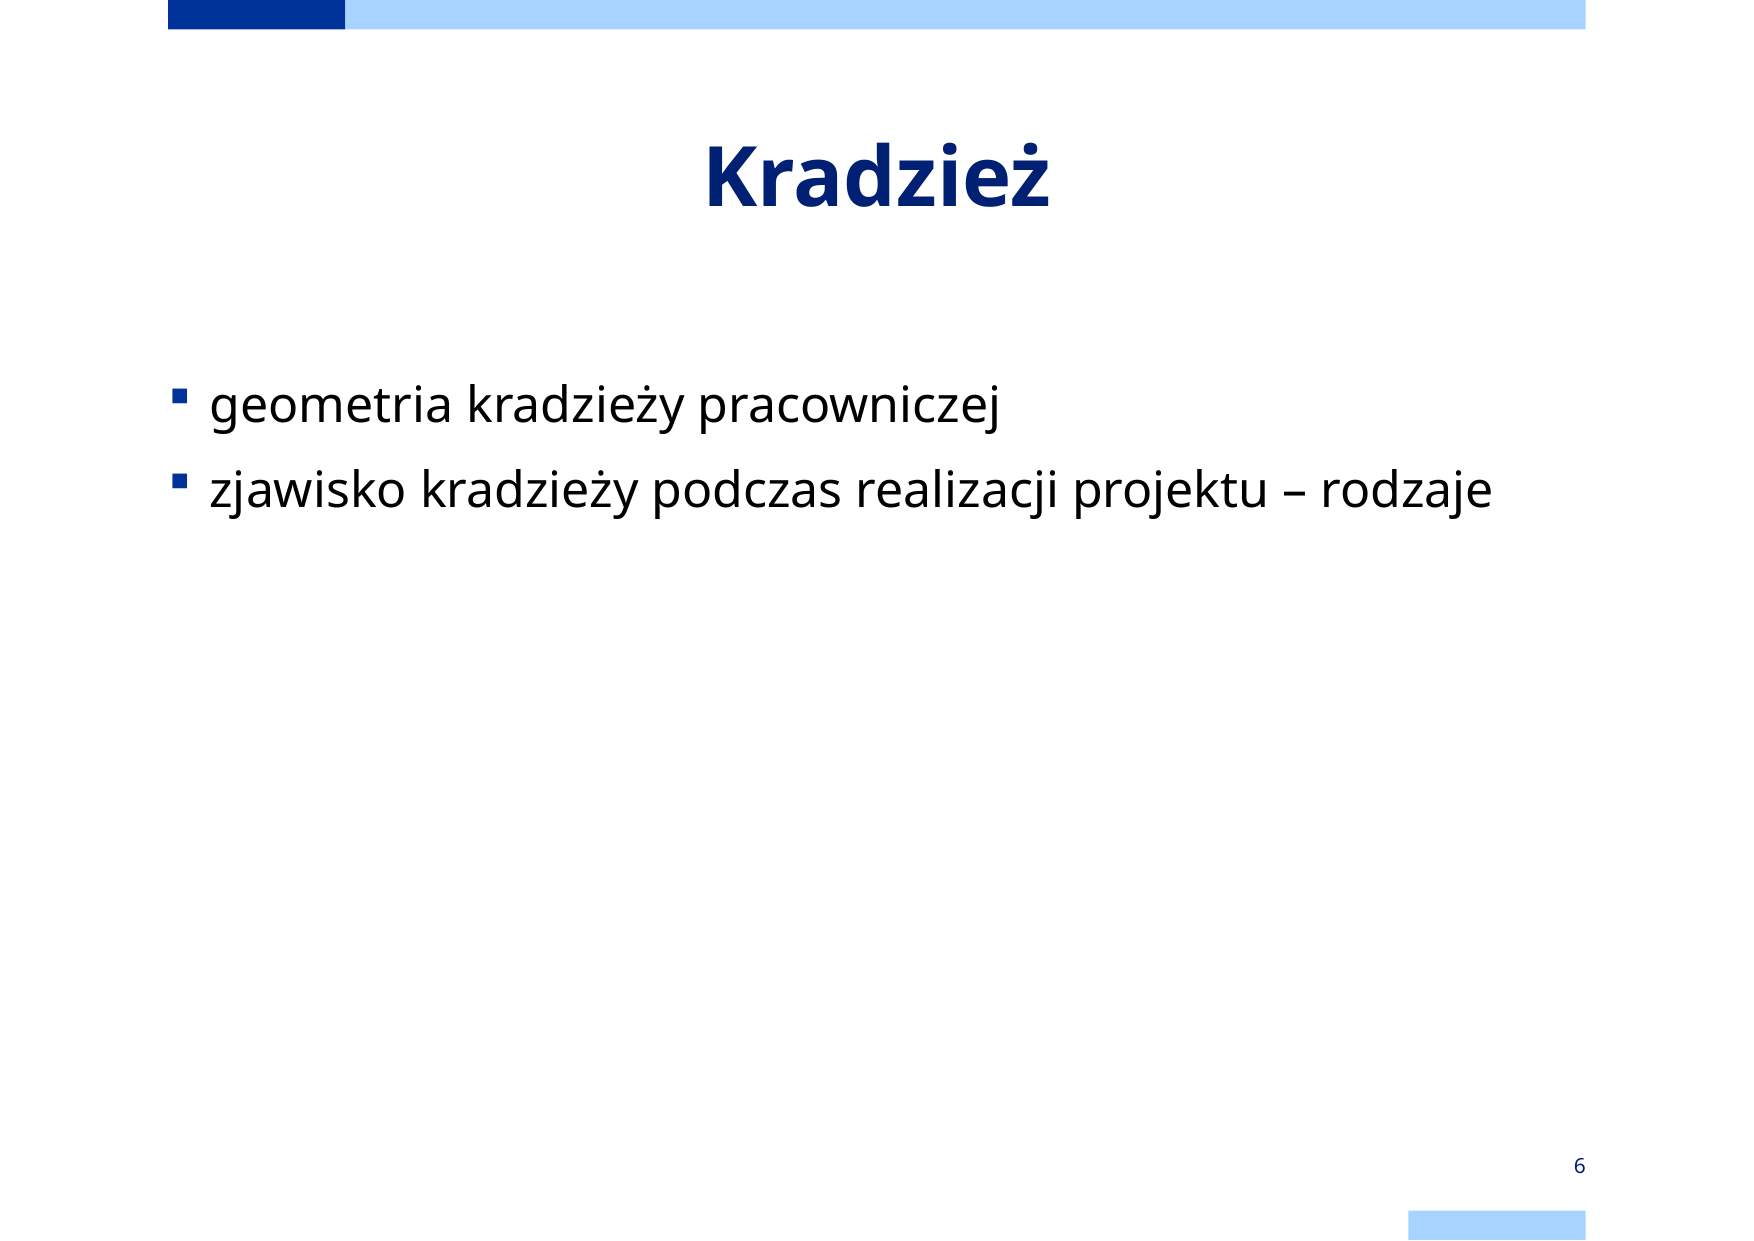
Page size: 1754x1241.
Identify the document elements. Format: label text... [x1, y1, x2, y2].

title Kradzież [168, 147, 1586, 325]
slide_number 6 [1408, 1151, 1586, 1182]
list geometria kradzieży pracowniczej zjawisko kradzieży podczas realizacji projektu – rodzaje [168, 371, 1586, 1093]
